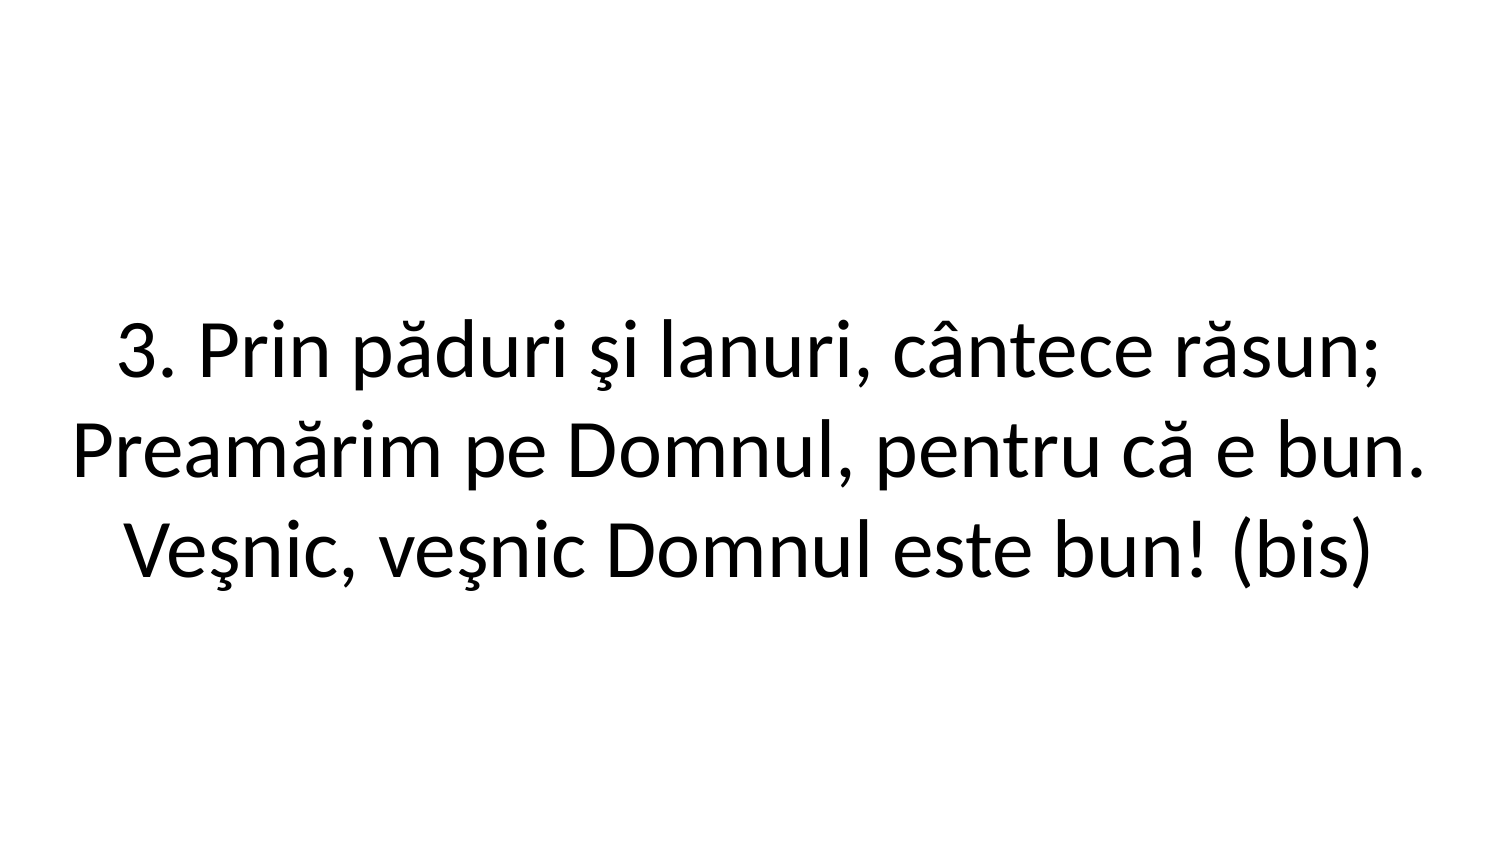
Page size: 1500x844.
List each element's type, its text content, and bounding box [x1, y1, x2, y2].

text_box 3. Prin păduri şi lanuri, cântece răsun; Preamărim pe Domnul, pentru că e bun. Veşnic, veşnic Domnul este bun! (bis) [56, 242, 1444, 602]
